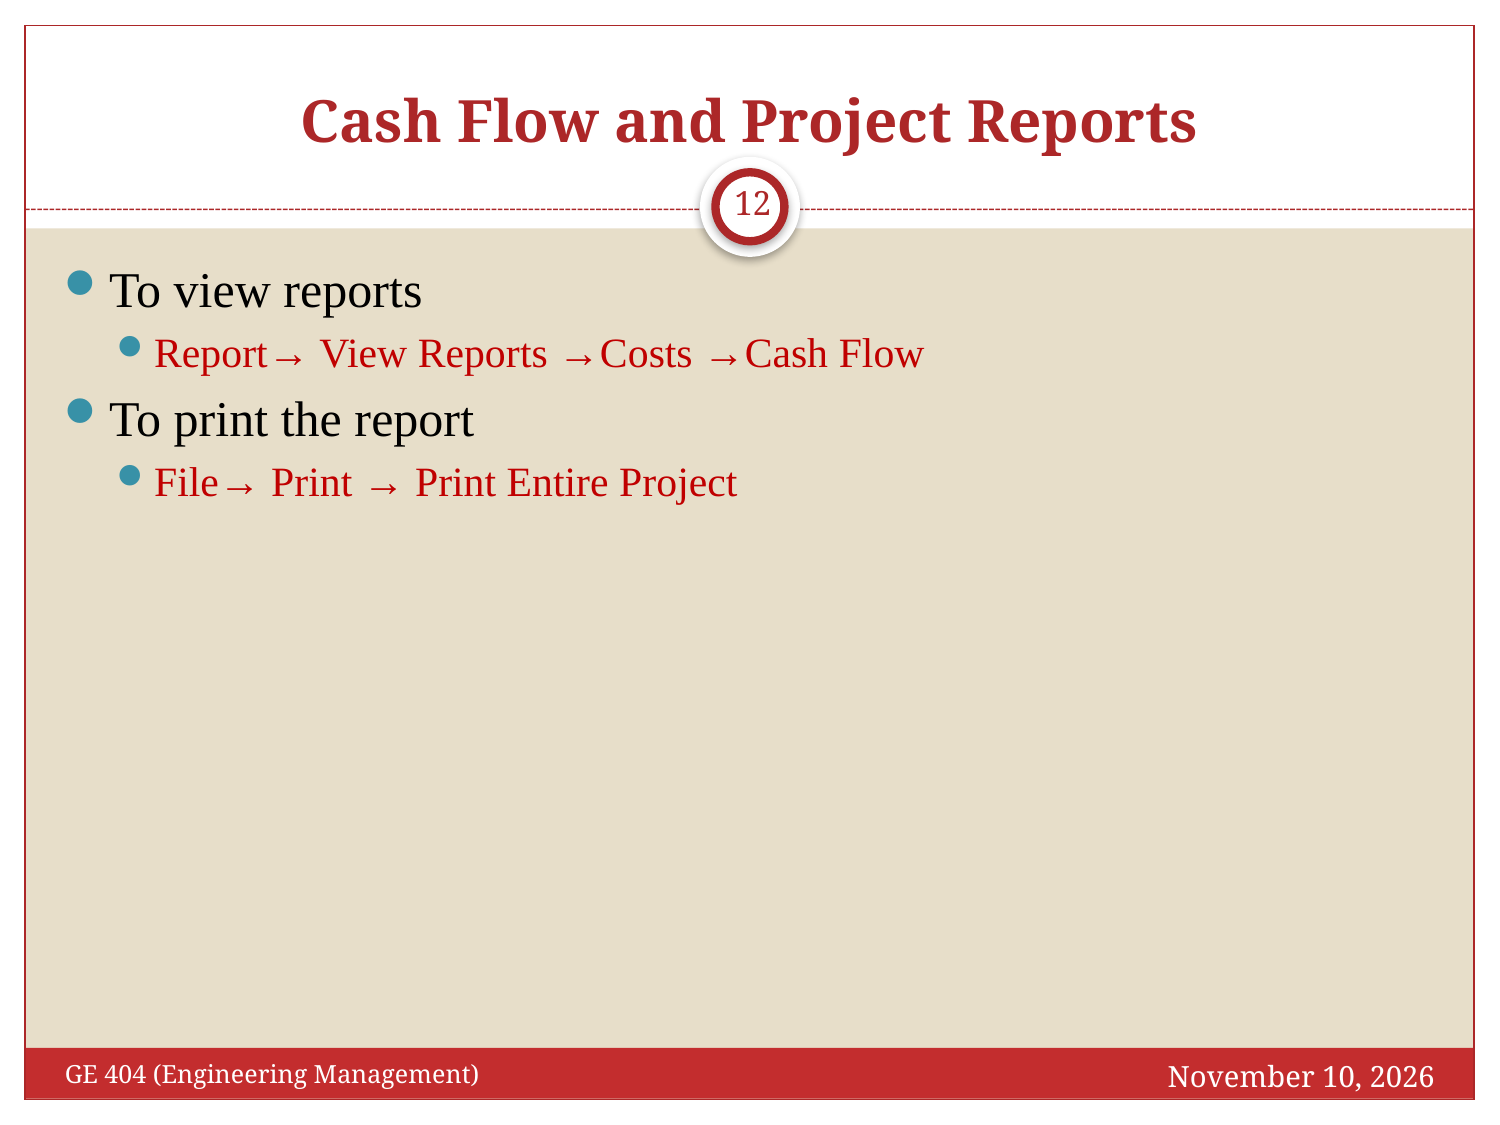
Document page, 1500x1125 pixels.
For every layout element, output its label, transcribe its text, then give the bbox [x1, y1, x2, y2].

list To view reports Report→ View Reports →Costs →Cash Flow To print the report File→ Print → Print Entire Project [49, 250, 1445, 1001]
title Cash Flow and Project Reports [49, 37, 1450, 162]
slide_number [950, 1050, 1450, 1111]
footer GE 404 (Engineering Management) [50, 1051, 638, 1112]
slide_number 12 [715, 168, 791, 241]
